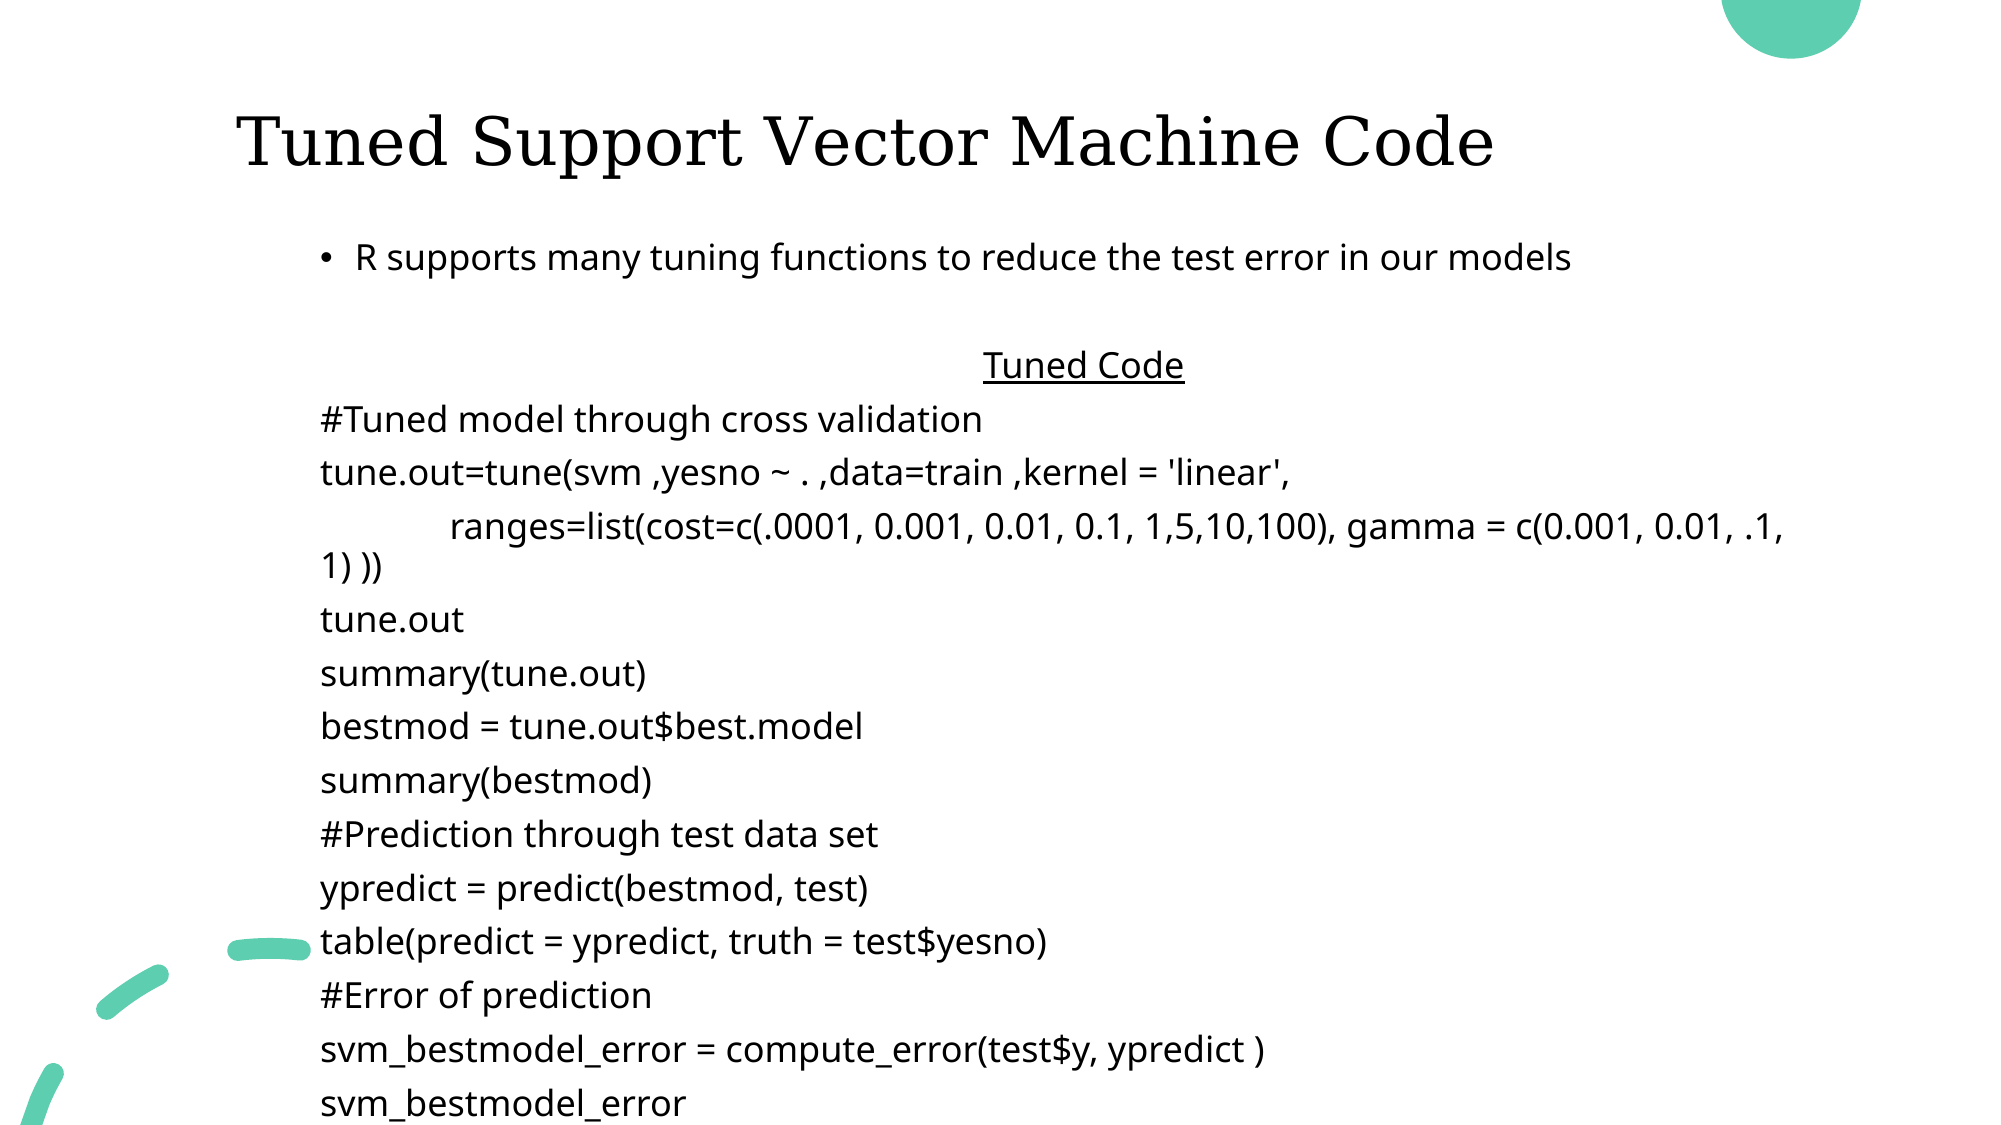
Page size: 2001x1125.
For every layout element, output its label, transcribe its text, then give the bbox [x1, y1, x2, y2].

list R supports many tuning functions to reduce the test error in our models Tuned Code #Tuned model through cross validation tune.out=tune(svm ,yesno ~ . ,data=train ,kernel = 'linear', ranges=list(cost=c(.0001, 0.001, 0.01, 0.1, 1,5,10,100), gamma = c(0.001, 0.01, .1, 1) )) tune.out summary(tune.out) bestmod = tune.out$best.model summary(bestmod) #Prediction through test data set ypredict = predict(bestmod, test) table(predict = ypredict, truth = test$yesno) #Error of prediction svm_bestmodel_error = compute_error(test$y, ypredict ) svm_bestmodel_error [305, 232, 1863, 1125]
title Tuned Support Vector Machine Code [221, 35, 1947, 253]
